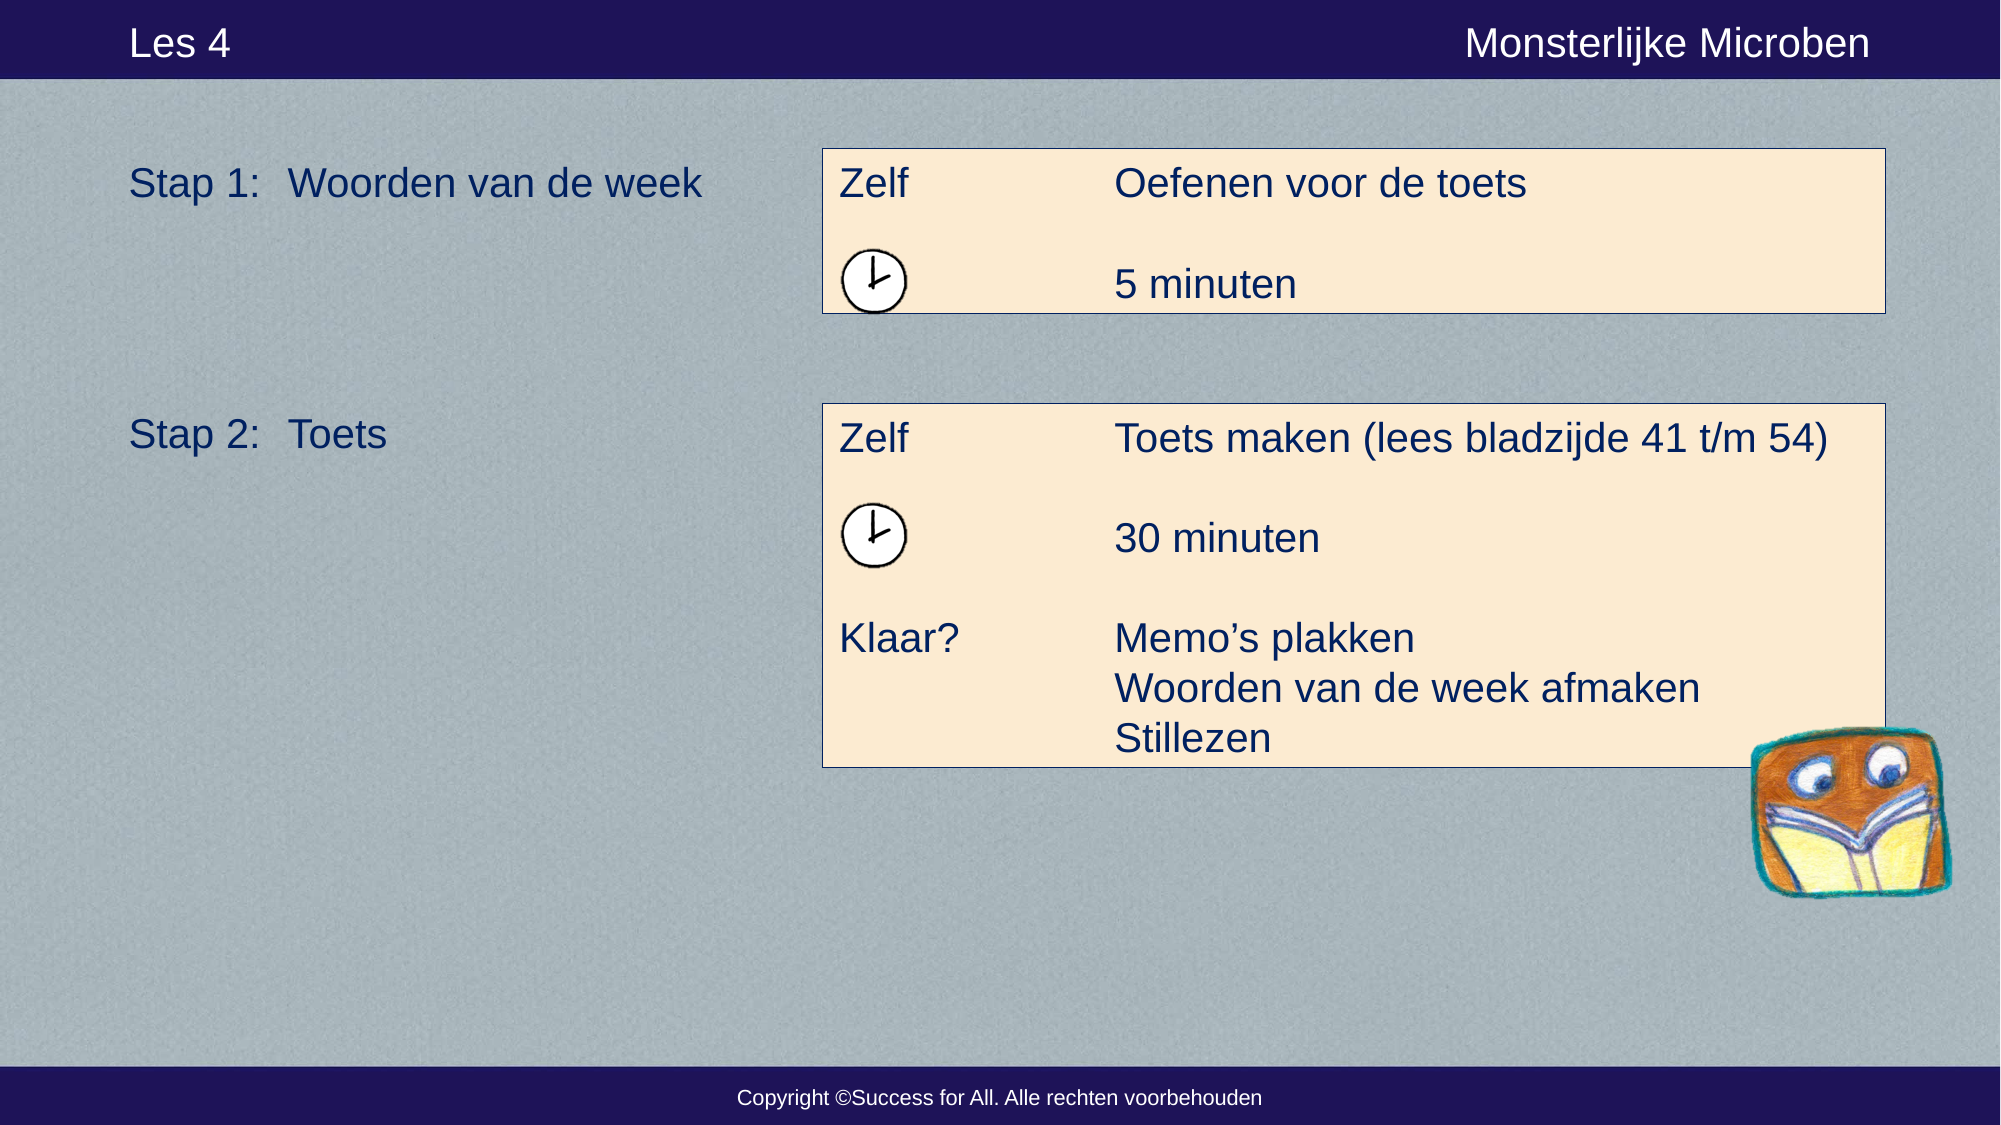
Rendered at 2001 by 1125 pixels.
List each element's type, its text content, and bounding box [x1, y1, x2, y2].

text_box Stap 1: Woorden van de week Stap 2: Toets [114, 148, 907, 764]
text_box Copyright ©Success for All. Alle rechten voorbehouden [0, 1076, 2000, 1125]
picture [0, 0, 2001, 1125]
text_box Zelf Oefenen voor de toets 5 minuten [822, 148, 1886, 314]
text_box Monsterlijke Microben [999, 8, 1886, 73]
text_box Zelf Toets maken (lees bladzijde 41 t/m 54) 30 minuten Klaar? Memo’s plakken Woorden van de week afmaken Stillezen [822, 403, 1886, 768]
text_box Les 4 [114, 8, 354, 73]
